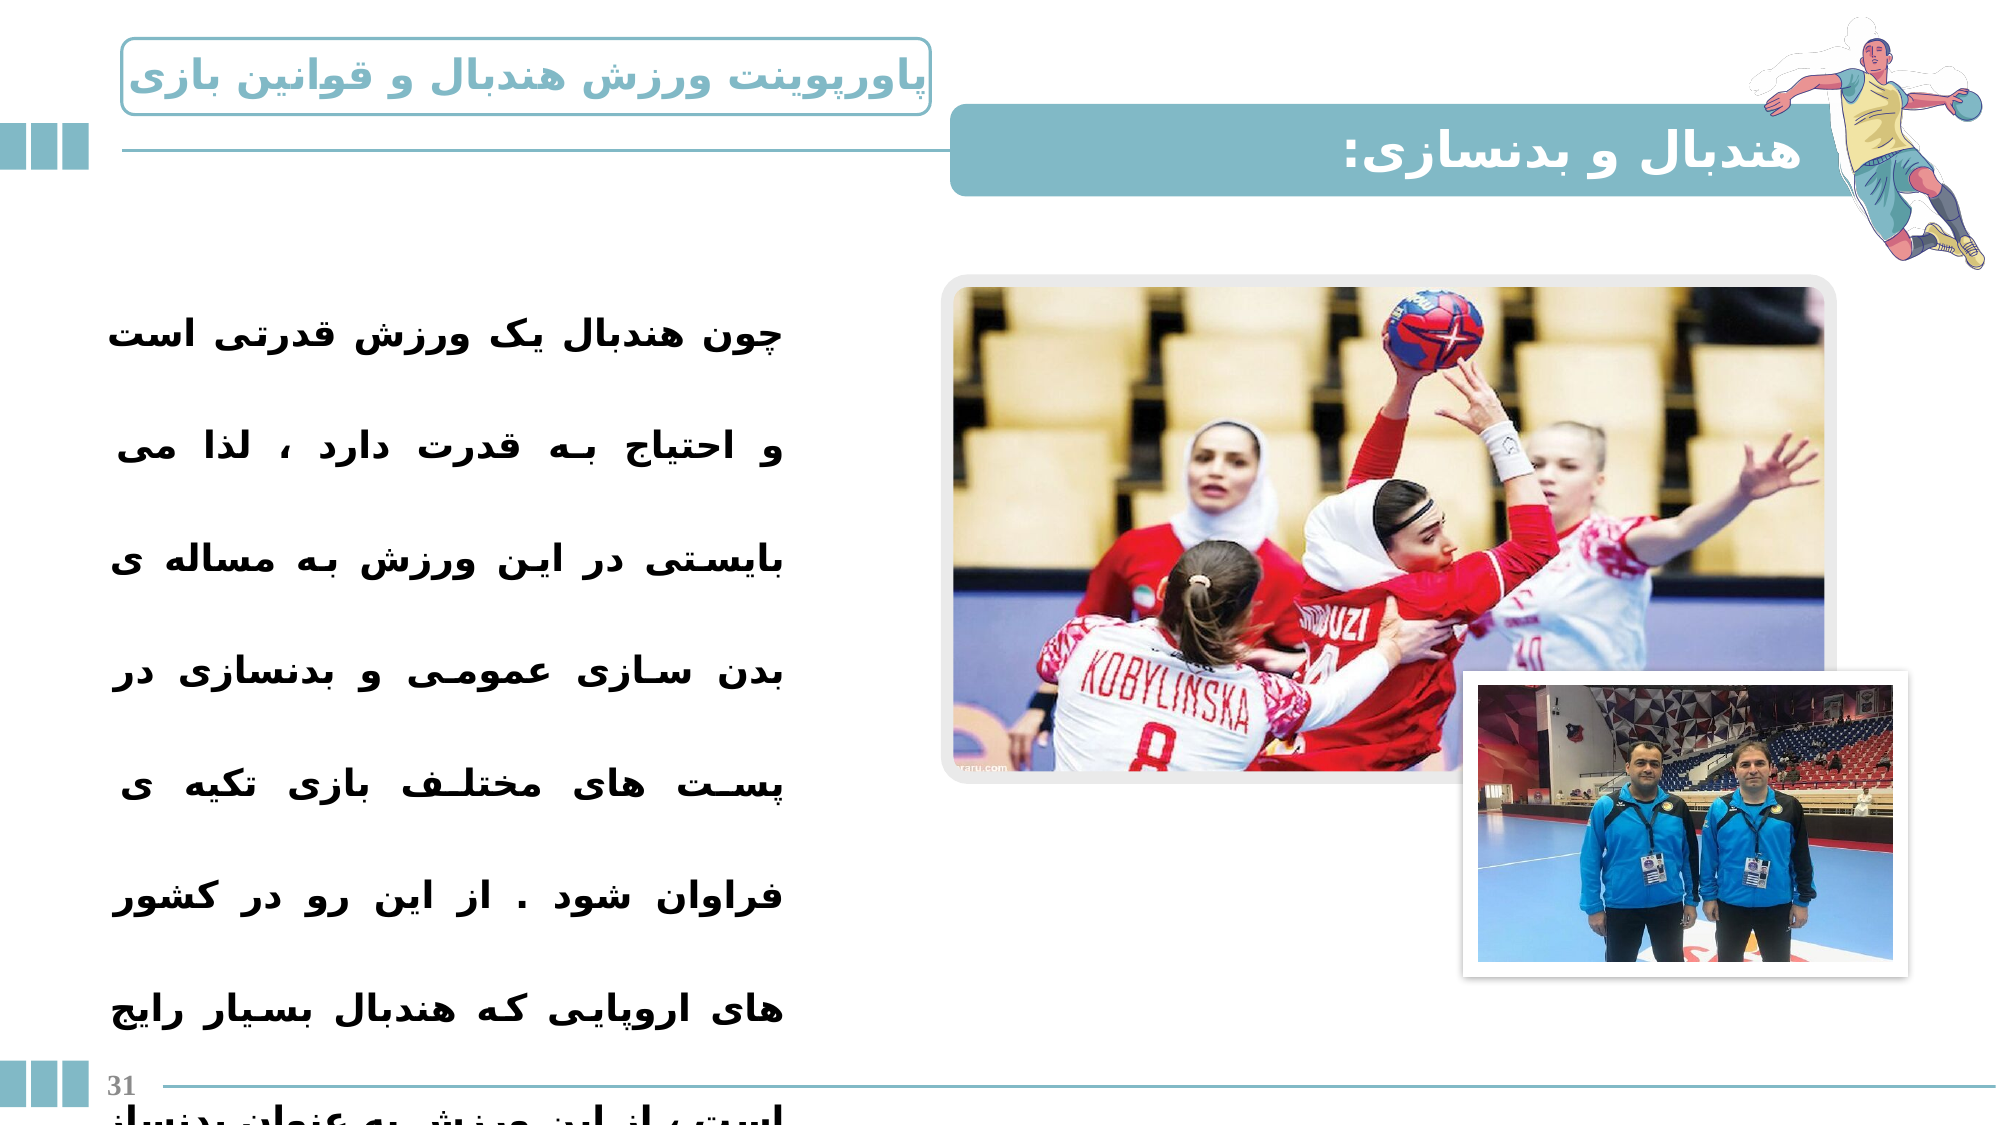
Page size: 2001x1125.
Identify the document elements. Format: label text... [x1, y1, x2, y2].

text_box هندبال و بدنسازی: [1326, 105, 1819, 185]
picture [1749, 17, 1985, 270]
slide_number 31 [88, 1053, 156, 1114]
picture [947, 280, 1893, 962]
text_box پاورپوینت ورزش هندبال و قوانین بازی [113, 36, 943, 105]
text_box چون هندبال یک ورزش قدرتی است و احتیاج به قدرت دارد ، لذا می بایستی در این ورزش به مساله ی بدن سازی عمومی و بدنسازی در پست های مختلف بازی تکیه ی فراوان شود . از این رو در کشور های اروپایی که هندبال بسیار رایج است ، از این ورزش به عنوان بدنساز استفاده و مادر ورزش های توپی نامیده می شود . [88, 233, 800, 1125]
